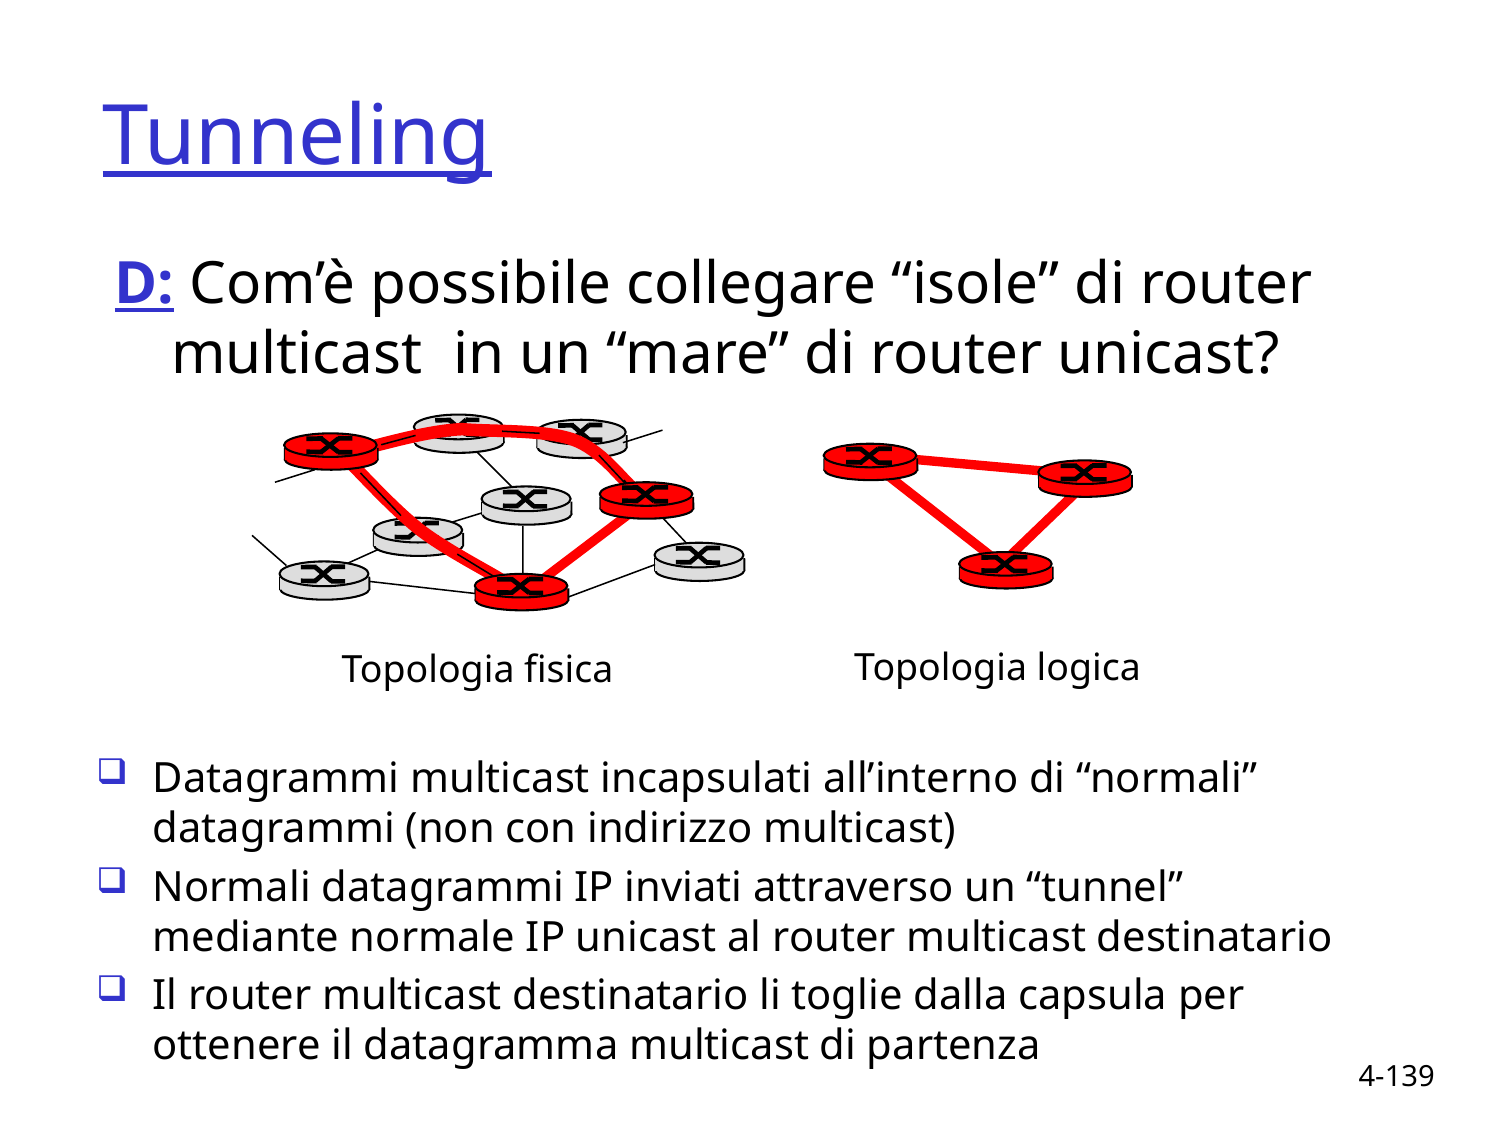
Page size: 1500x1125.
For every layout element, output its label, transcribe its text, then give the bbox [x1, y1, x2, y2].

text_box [599, 482, 694, 519]
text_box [283, 433, 378, 470]
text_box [474, 573, 569, 611]
text_box Topologia fisica [326, 637, 629, 698]
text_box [654, 542, 745, 582]
slide_number 4-139 [1338, 1049, 1451, 1125]
text_box [443, 431, 625, 484]
text_box D: Com’è possibile collegare “isole” di router multicast in un “mare” di router unicast? [99, 237, 1413, 400]
text_box Topologia logica [839, 635, 1156, 696]
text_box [481, 486, 572, 525]
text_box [413, 414, 504, 453]
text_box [536, 419, 627, 459]
text_box Datagrammi multicast incapsulati all’interno di “normali” datagrammi (non con indirizzo multicast) Normali datagrammi IP inviati attraverso un “tunnel” mediante normale IP unicast al router multicast destinatario Il router multicast destinatario li toglie dalla capsula per ottenere il datagramma multicast di partenza [81, 743, 1394, 907]
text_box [1038, 460, 1132, 498]
text_box Tunneling [87, 37, 1363, 225]
text_box [466, 553, 492, 572]
text_box [365, 477, 420, 516]
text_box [372, 517, 464, 557]
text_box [958, 551, 1053, 589]
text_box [823, 443, 918, 481]
text_box [382, 437, 409, 455]
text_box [279, 561, 370, 600]
